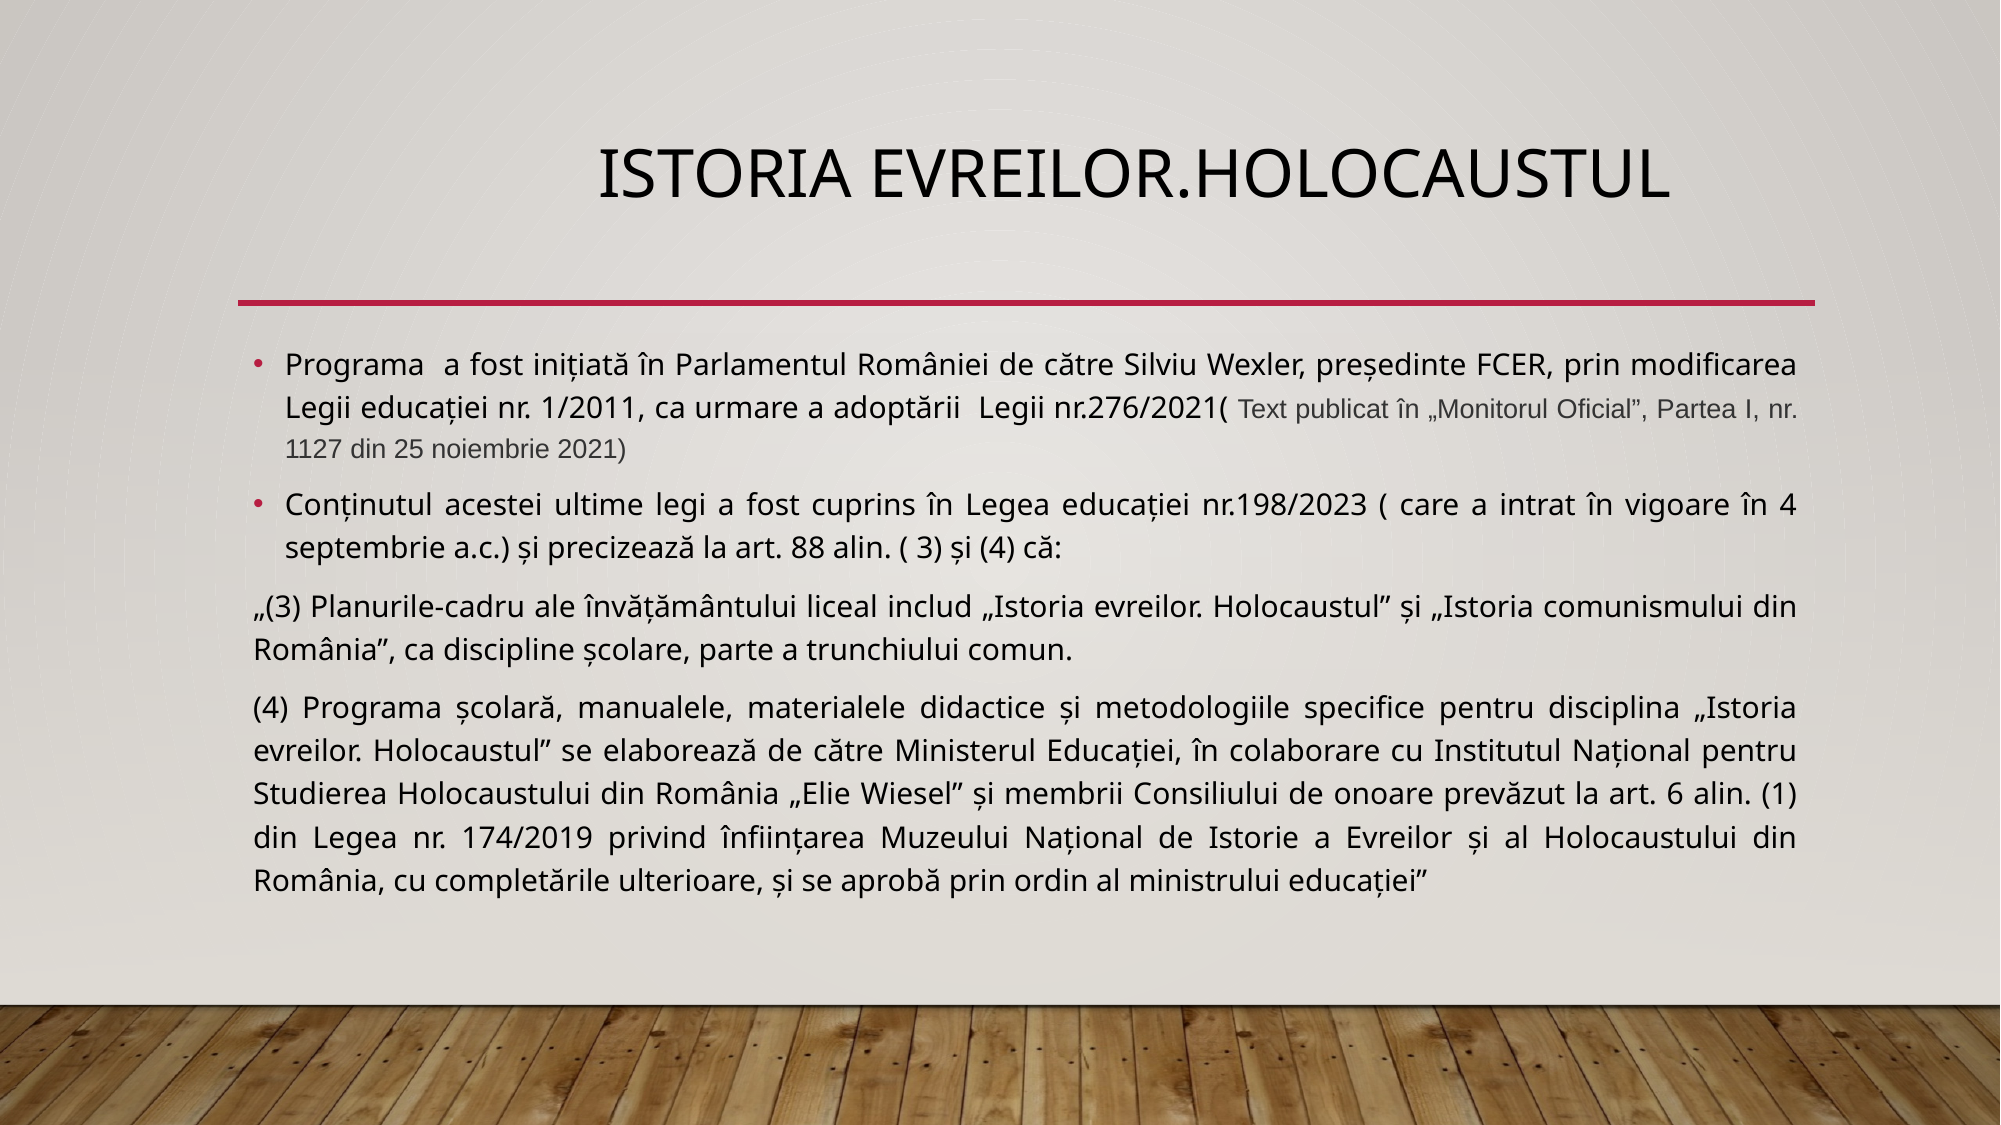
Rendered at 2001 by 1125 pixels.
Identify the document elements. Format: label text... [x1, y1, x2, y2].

picture [0, 1005, 2000, 1125]
title Istoria evreilor.holocaustul [238, 131, 1814, 305]
list Programa a fost inițiată în Parlamentul României de către Silviu Wexler, președinte FCER, prin modificarea Legii educației nr. 1/2011, ca urmare a adoptării Legii nr.276/2021( Text publicat în „Monitorul Oficial”, Partea I, nr. 1127 din 25 noiembrie 2021) Conținutul acestei ultime legi a fost cuprins în Legea educației nr.198/2023 ( care a intrat în vigoare în 4 septembrie a.c.) și precizează la art. 88 alin. ( 3) și (4) că: „(3) Planurile-cadru ale învățământului liceal includ „Istoria evreilor. Holocaustul” și „Istoria comunismului din România”, ca discipline școlare, parte a trunchiului comun. (4) Programa școlară, manualele, materialele didactice și metodologiile specifice pentru disciplina „Istoria evreilor. Holocaustul” se elaborează de către Ministerul Educației, în colaborare cu Institutul Național pentru Studierea Holocaustului din România „Elie Wiesel” și membrii Consiliului de onoare prevăzut la art. 6 alin. (1) din Legea nr. 174/2019 privind înființarea Muzeului Național de Istorie a Evreilor și al Holocaustului din România, cu completările ulterioare, și se aprobă prin ordin al ministrului educației” [238, 330, 1814, 917]
